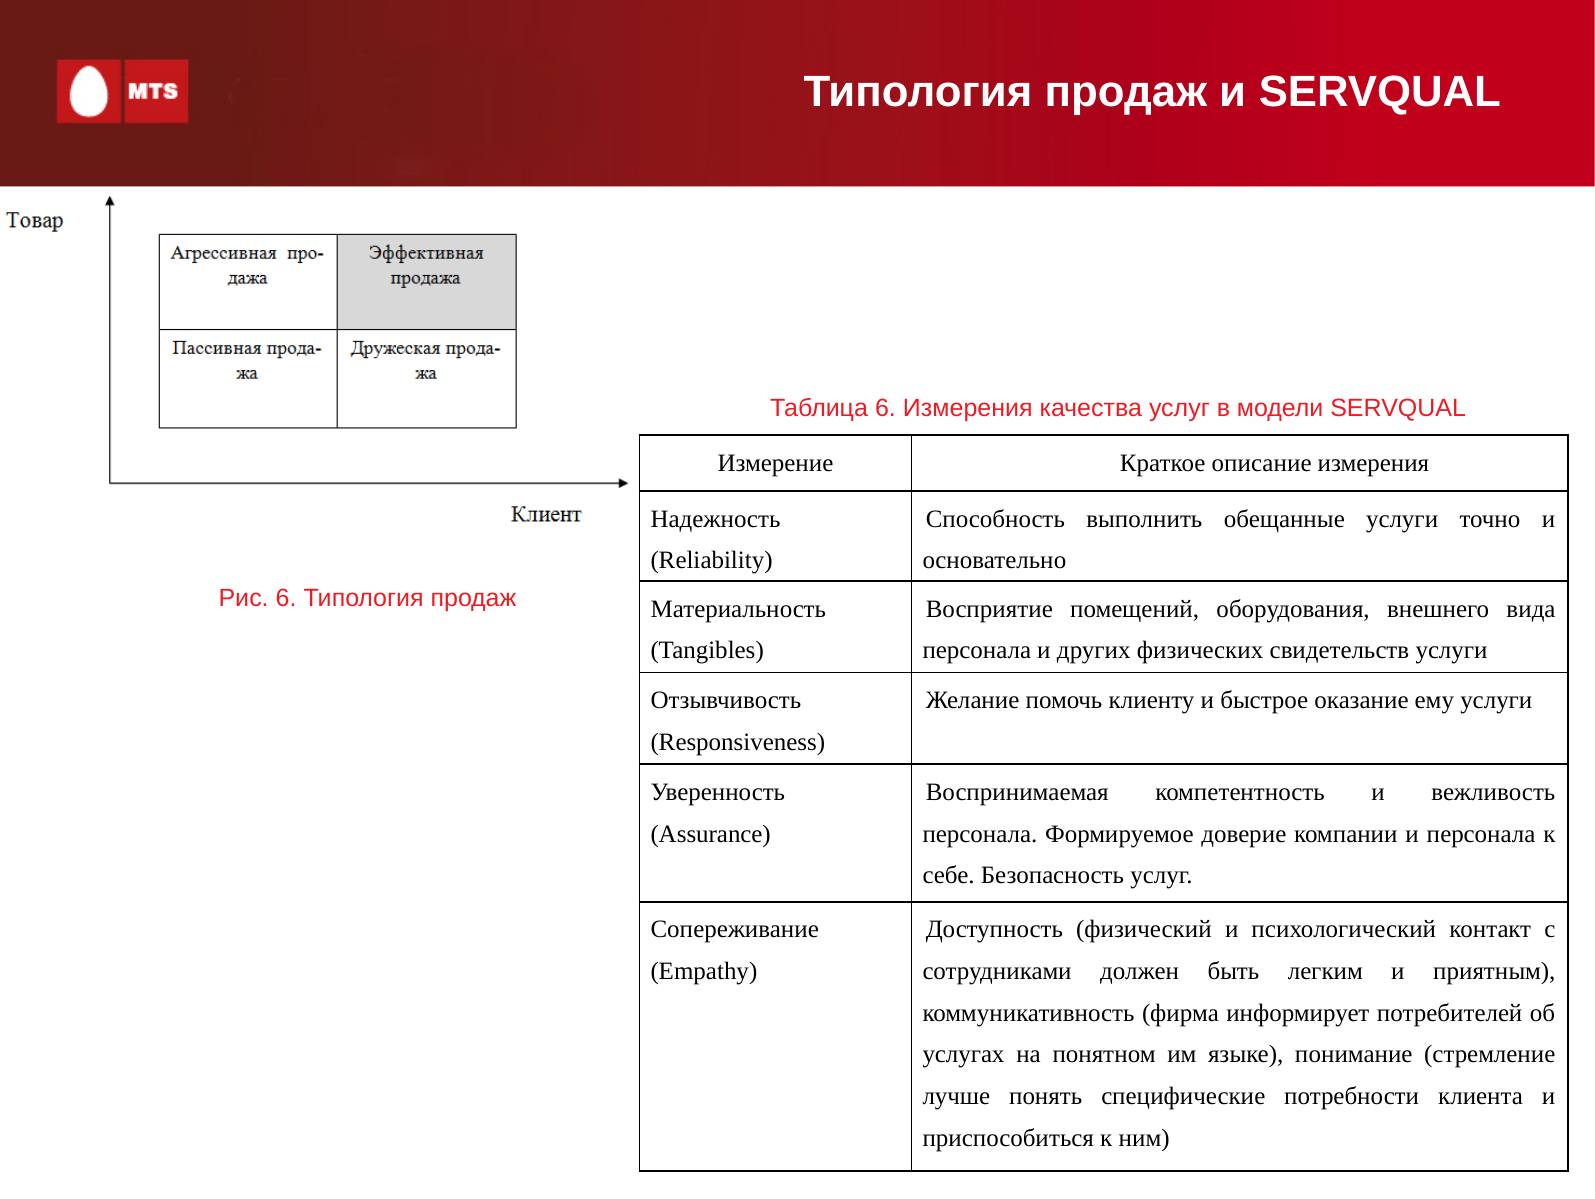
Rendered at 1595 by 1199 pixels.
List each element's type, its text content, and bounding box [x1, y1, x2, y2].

text_box Рис. 6. Типология продаж [203, 558, 532, 619]
table_header Измерение [644, 436, 911, 490]
table_cell Надежность (Reliability) [640, 492, 911, 580]
picture [0, 0, 1595, 1199]
text_box Таблица 6. Измерения качества услуг в модели SERVQUAL [755, 368, 1483, 430]
table_cell Способность выполнить обещанные услуги точно и основательно [912, 492, 1567, 580]
table_cell Уверенность (Assurance) [640, 765, 911, 901]
table_header Краткое описание измерения [912, 436, 1567, 490]
table_cell Отзывчивость (Responsiveness) [640, 673, 911, 763]
table_cell Доступность (физический и психологический контакт с сотрудниками должен быть легким и приятным), коммуникативность (фирма информирует потребителей об услугах на понятном им языке), понимание (стремление лучше понять специфические потребности клиента и приспособиться к ним) [912, 903, 1567, 1170]
text_box Типология продаж и SERVQUAL [235, 62, 1501, 123]
table_cell Желание помочь клиенту и быстрое оказание ему услуги [912, 673, 1567, 763]
table_cell Воспринимаемая компетентность и вежливость персонала. Формируемое доверие компании и персонала к себе. Безопасность услуг. [912, 765, 1567, 901]
table_cell Материальность (Tangibles) [640, 582, 911, 672]
table_cell Восприятие помещений, оборудования, внешнего вида персонала и других физических свидетельств услуги [912, 582, 1567, 672]
table_cell Сопереживание (Empathy) [640, 903, 911, 1170]
